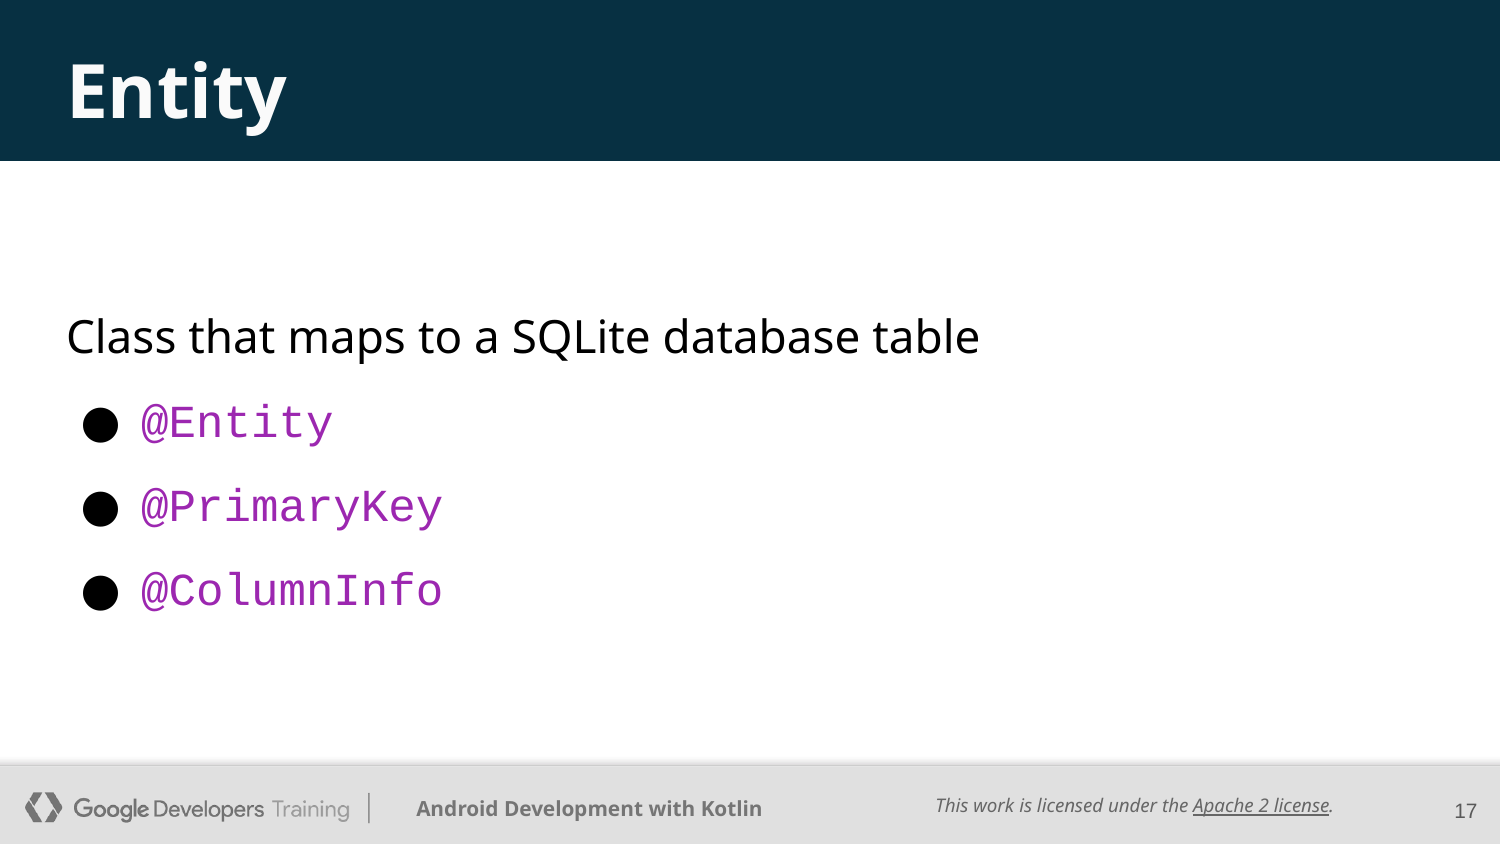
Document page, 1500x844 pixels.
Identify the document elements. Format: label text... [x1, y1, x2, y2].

list Class that maps to a SQLite database table @Entity @PrimaryKey @ColumnInfo [51, 284, 1461, 637]
title Entity [51, 28, 1449, 122]
slide_number ‹#› [1402, 777, 1493, 842]
picture [0, 161, 1500, 844]
